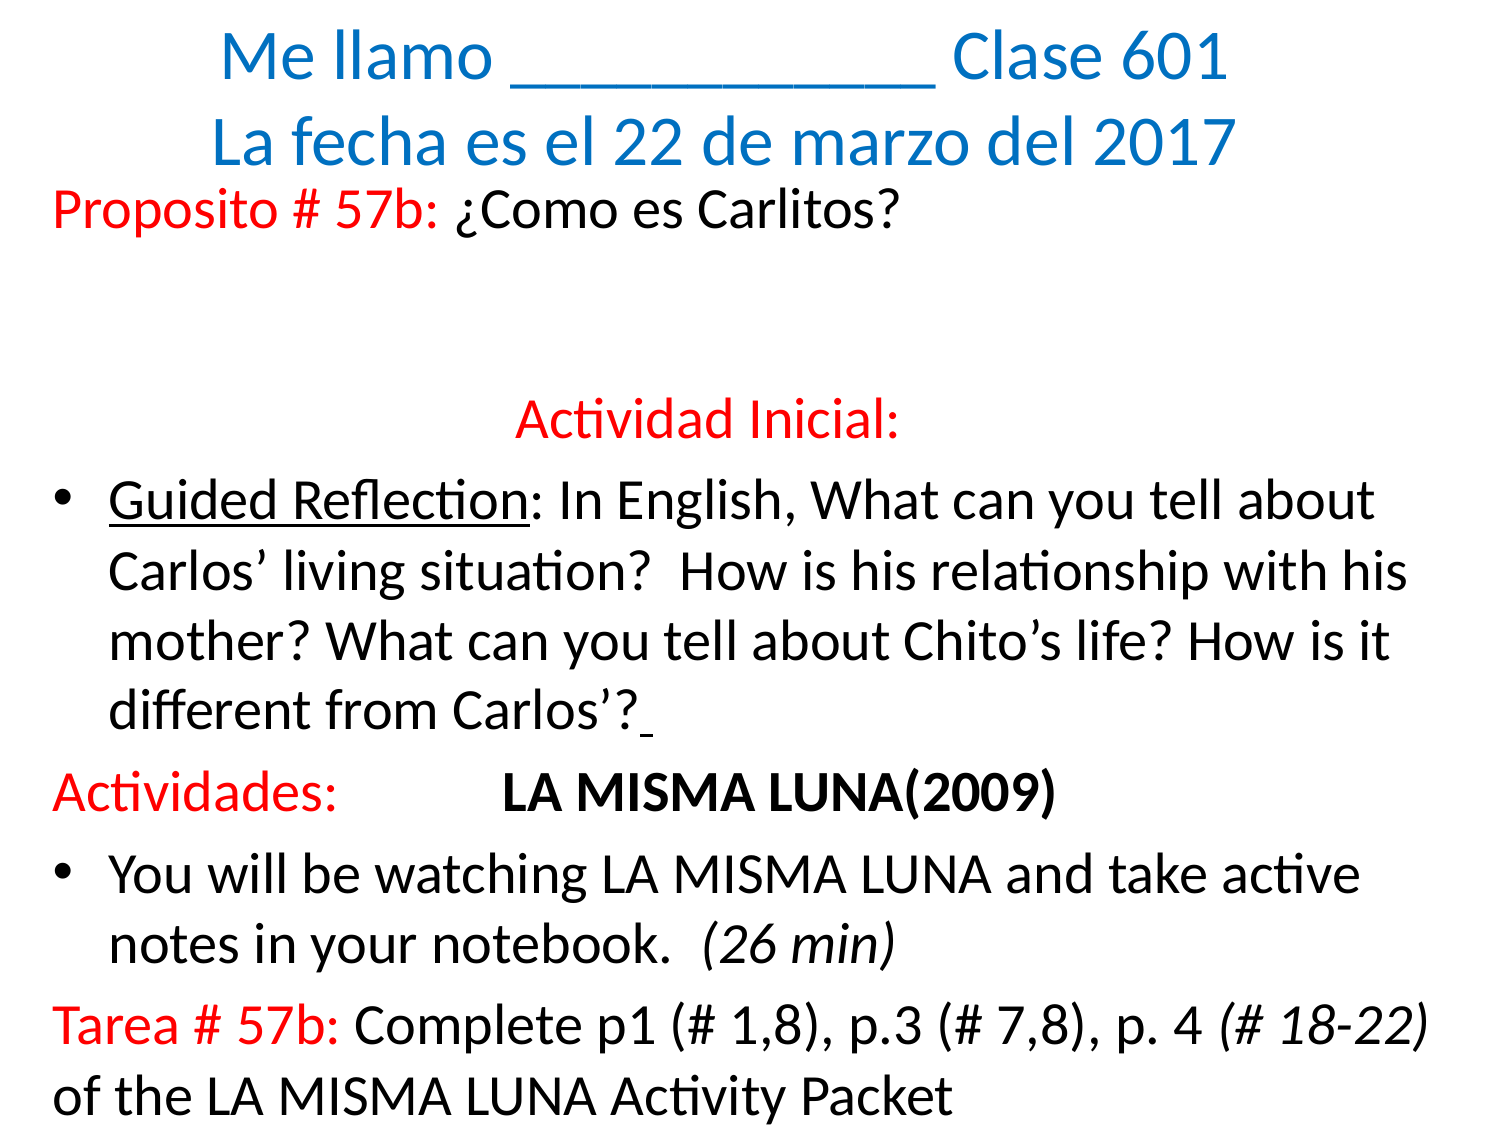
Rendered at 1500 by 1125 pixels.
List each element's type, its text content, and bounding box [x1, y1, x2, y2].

title Me llamo ____________ Clase 601 La fecha es el 22 de marzo del 2017 [50, 0, 1400, 162]
list Proposito # 57b: ¿Como es Carlitos? Actividad Inicial: Guided Reflection: In English, What can you tell about Carlos’ living situation? How is his relationship with his mother? What can you tell about Chito’s life? How is it different from Carlos’? Actividades: LA MISMA LUNA(2009) You will be watching LA MISMA LUNA and take active notes in your notebook. (26 min) Tarea # 57b: Complete p1 (# 1,8), p.3 (# 7,8), p. 4 (# 18-22) of the LA MISMA LUNA Activity Packet [37, 162, 1475, 925]
